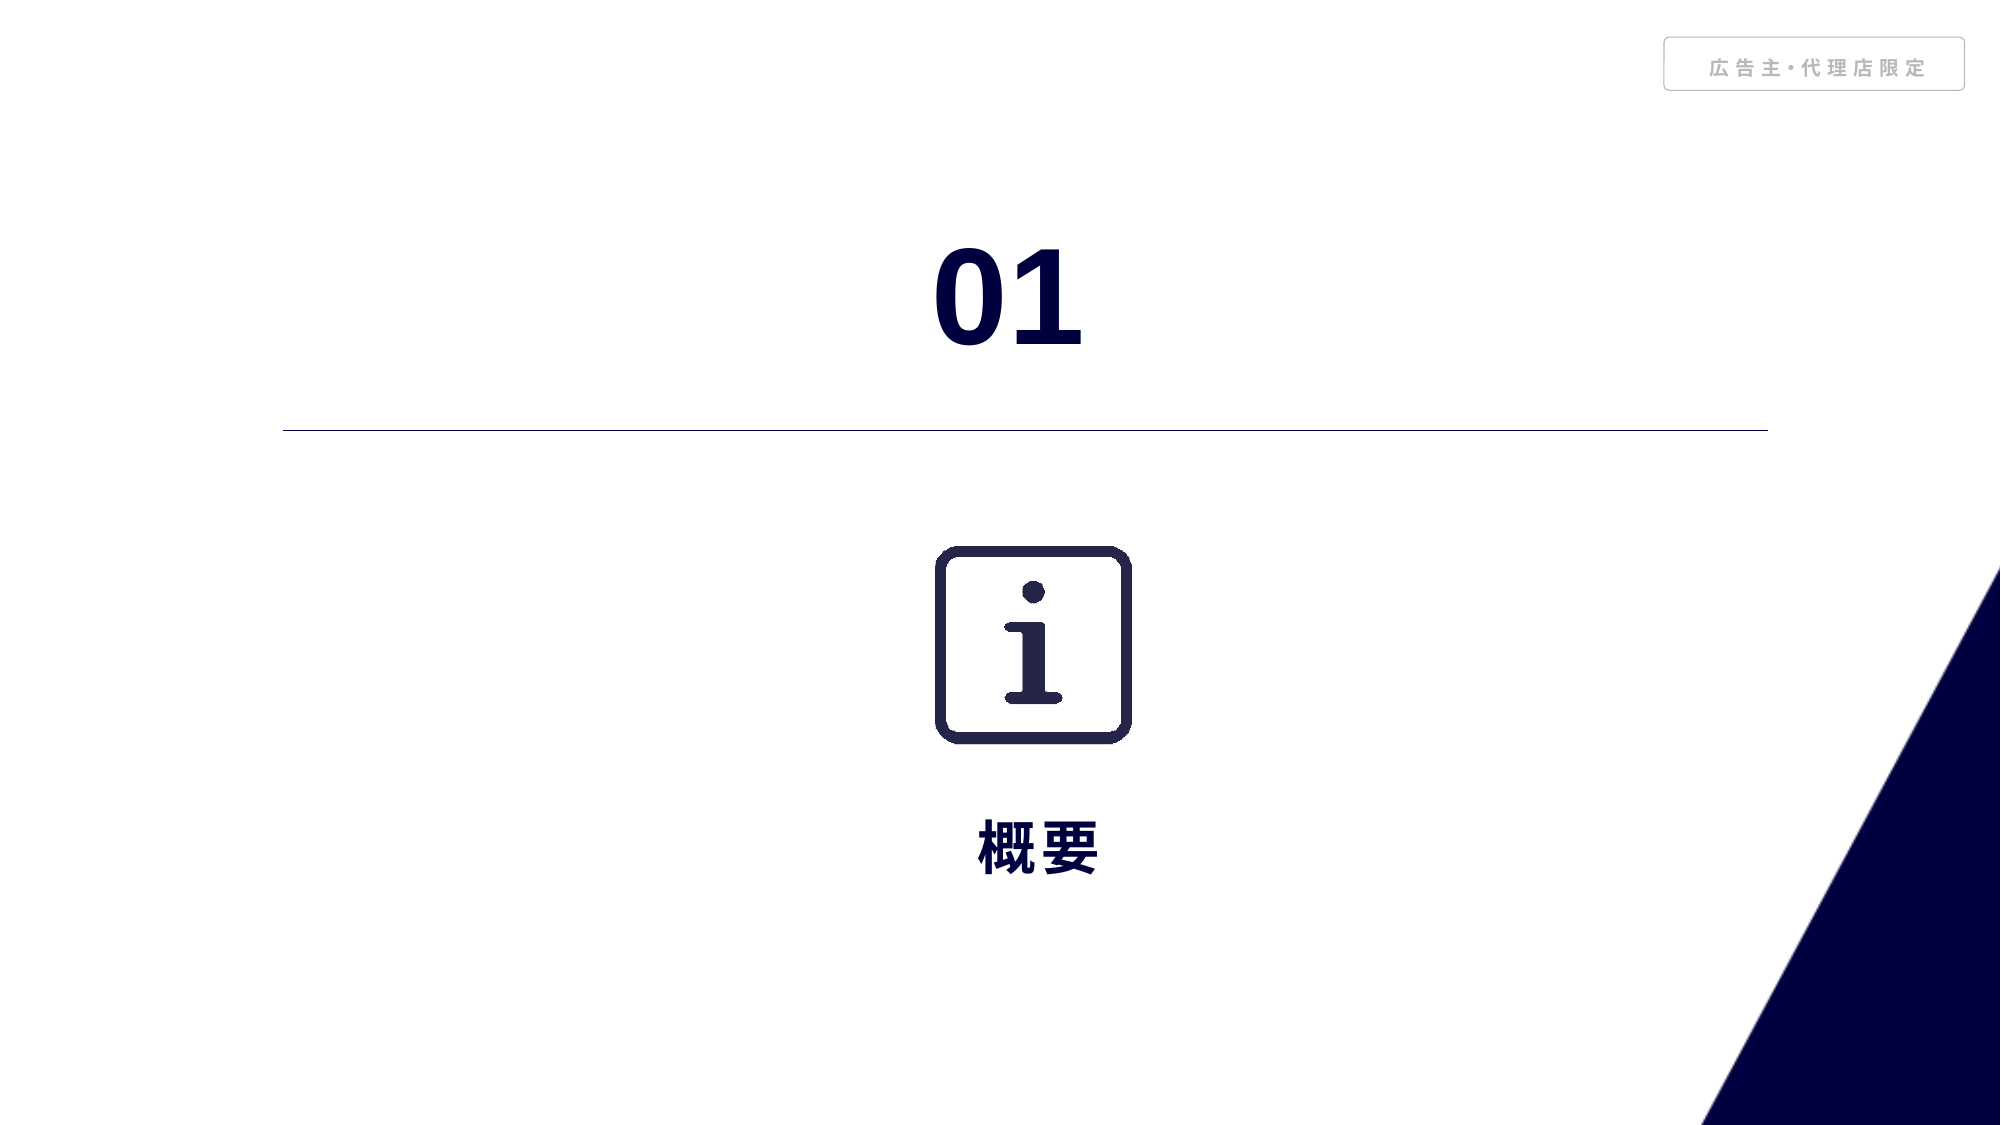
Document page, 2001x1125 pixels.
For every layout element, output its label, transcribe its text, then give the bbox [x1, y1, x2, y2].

picture [877, 495, 1163, 761]
list 概要 [551, 812, 1527, 902]
text_box 01 [916, 218, 1155, 392]
